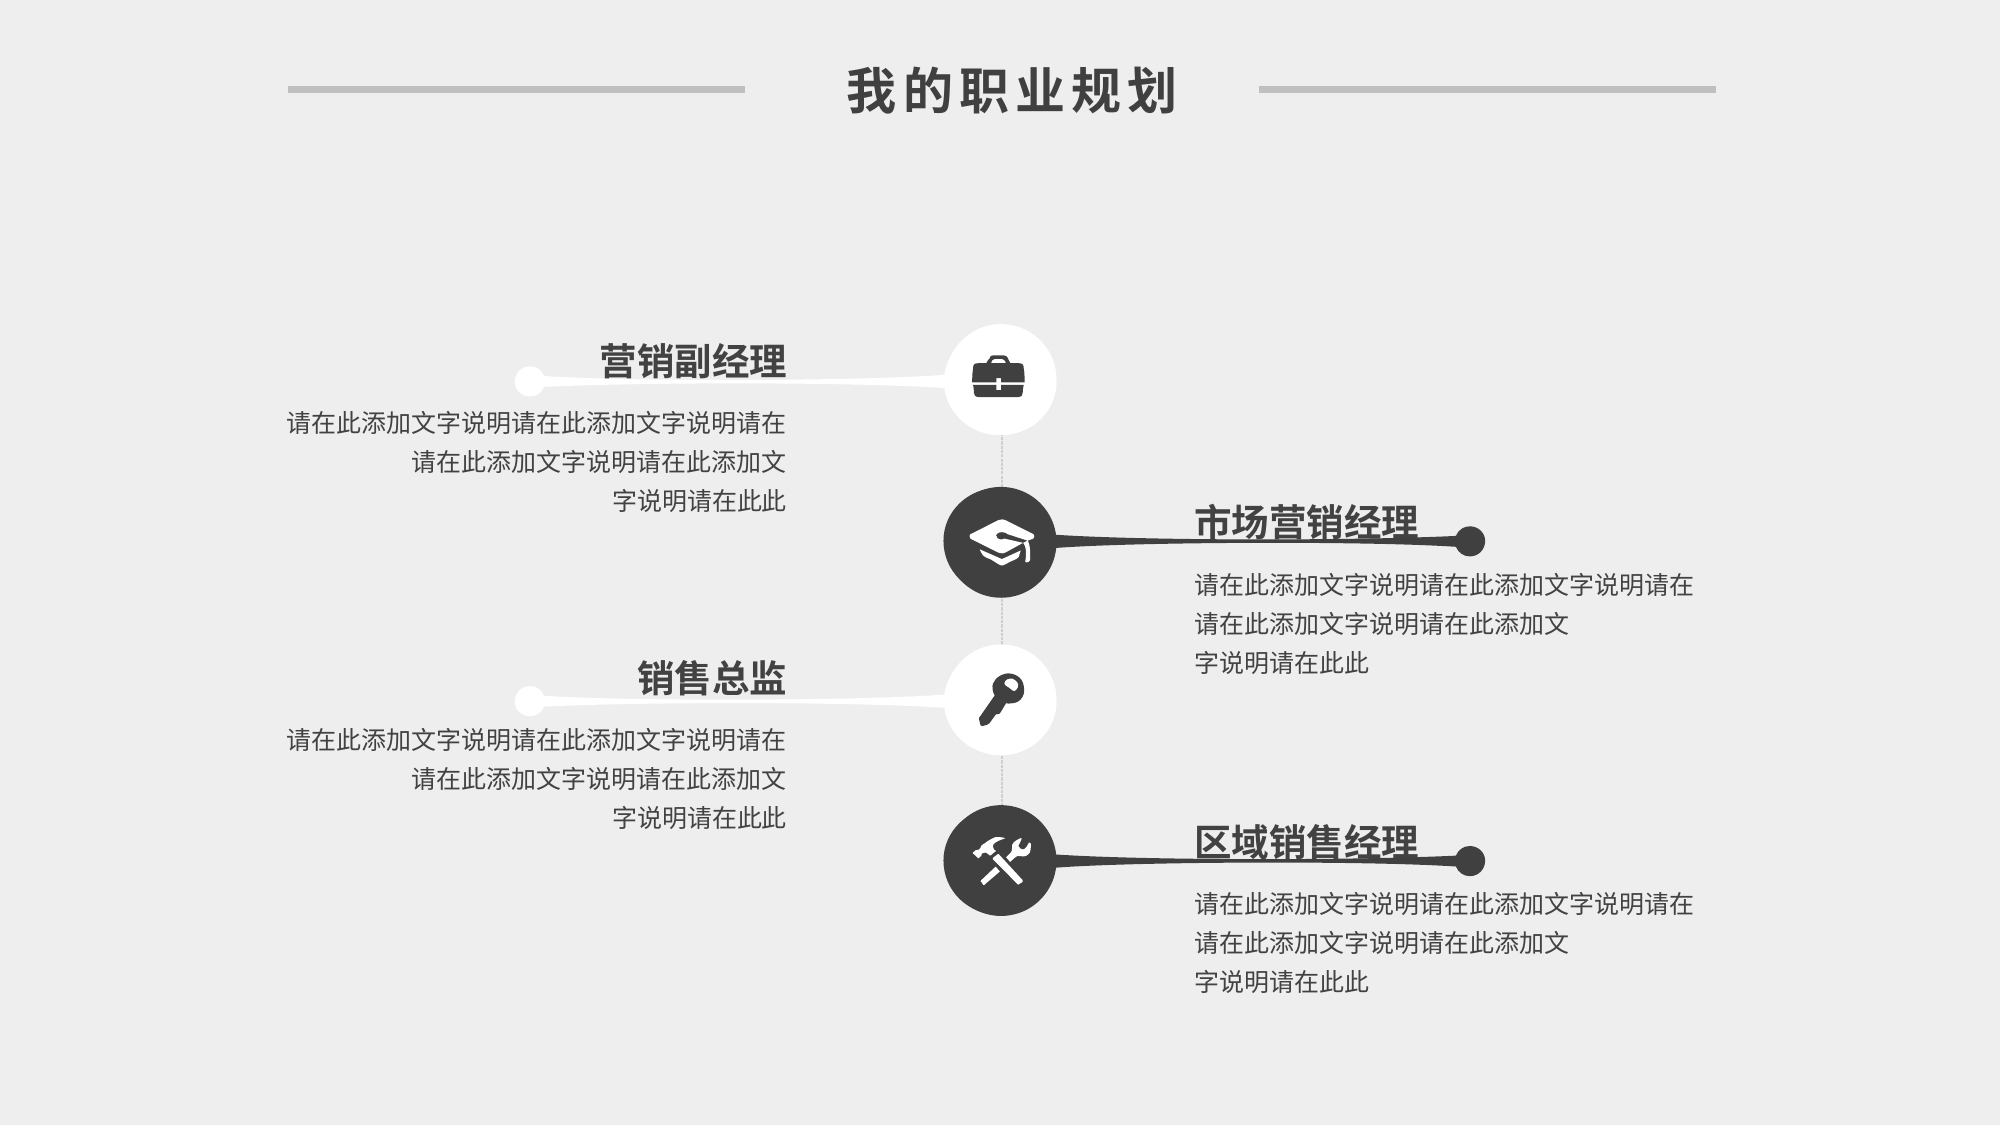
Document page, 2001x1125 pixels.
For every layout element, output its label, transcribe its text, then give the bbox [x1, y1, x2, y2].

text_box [514, 324, 1486, 917]
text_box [252, 633, 802, 842]
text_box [1179, 478, 1730, 687]
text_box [252, 316, 802, 525]
text_box 我的职业规划 [752, 51, 1273, 127]
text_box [1179, 798, 1730, 1006]
